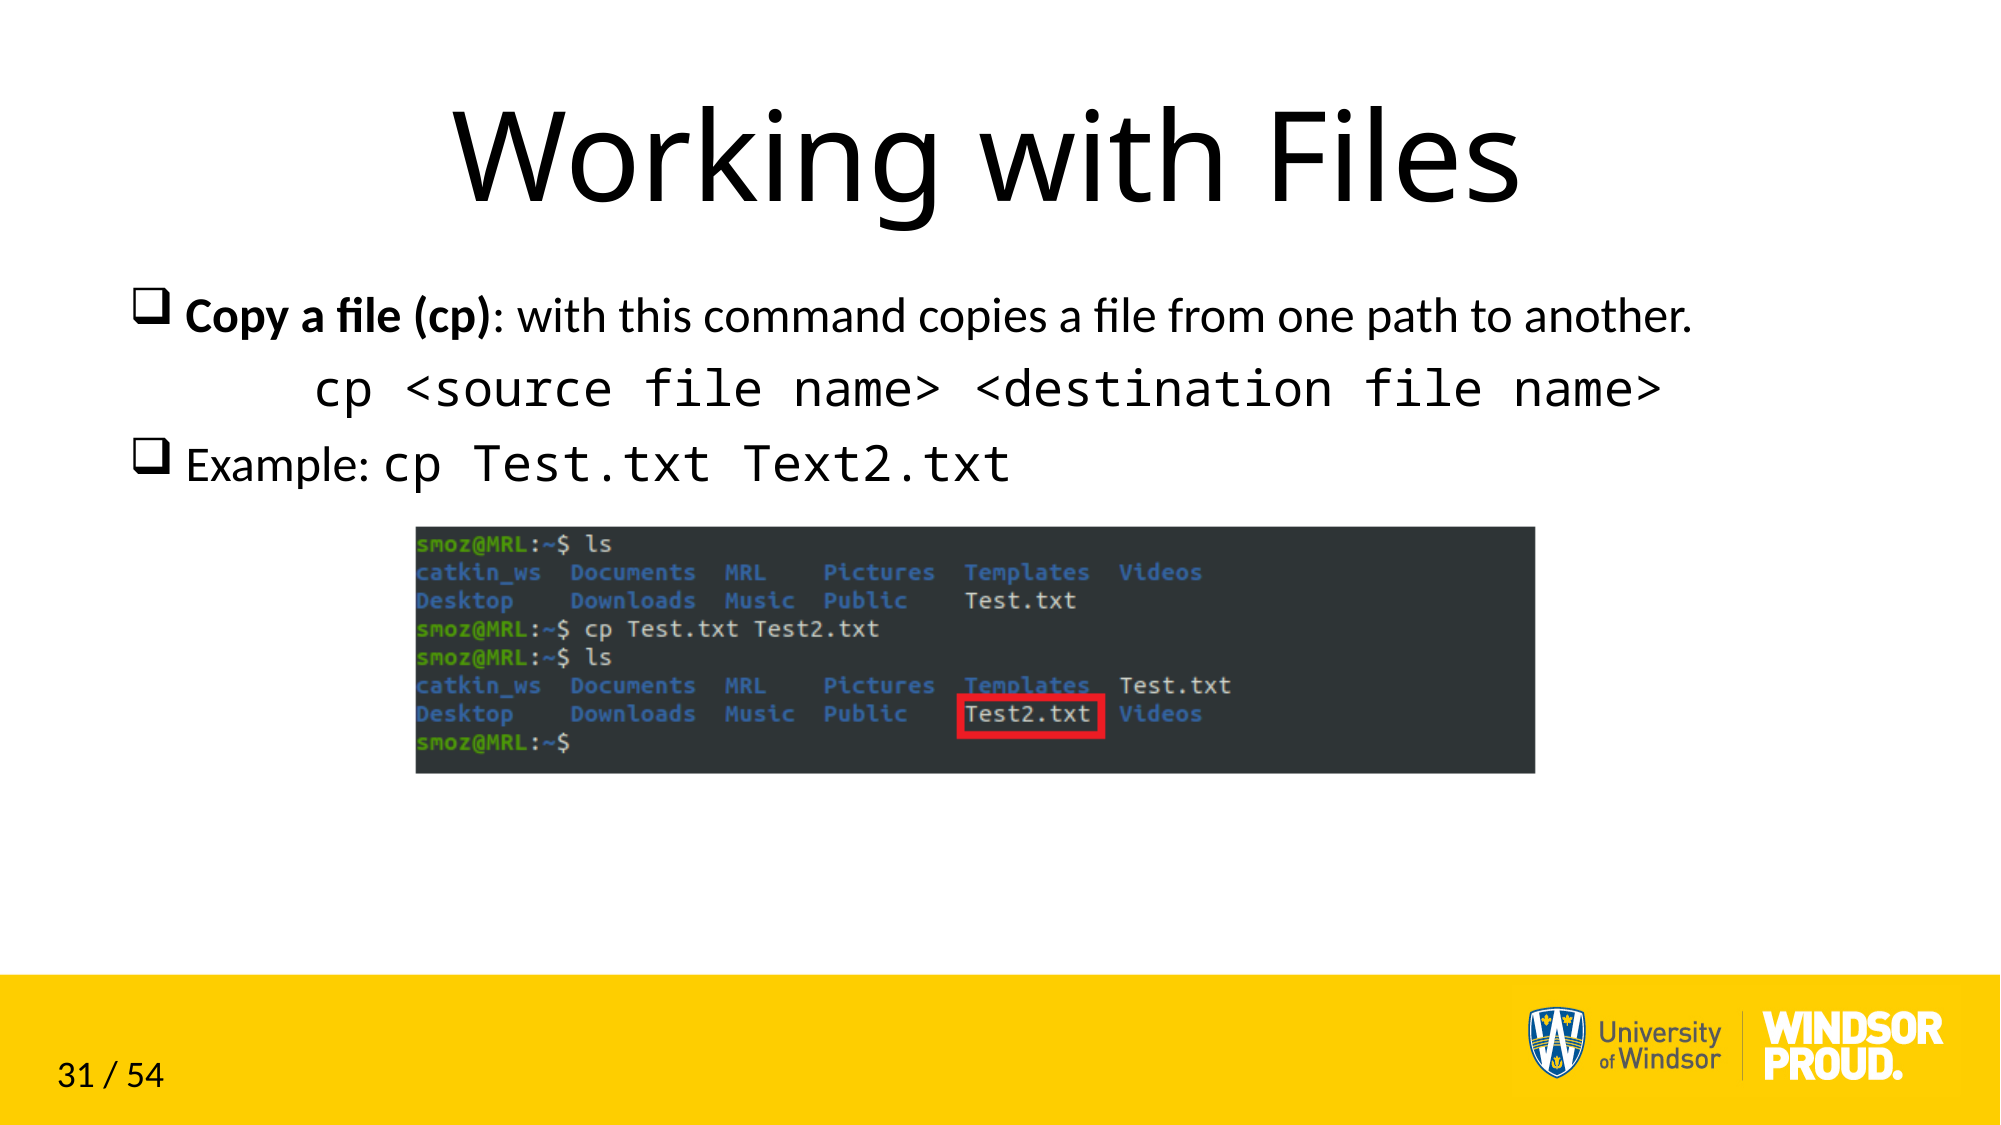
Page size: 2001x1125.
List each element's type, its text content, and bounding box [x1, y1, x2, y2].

picture [0, 0, 2000, 1125]
subtitle Copy a file (cp): with this command copies a file from one path to another. cp <source file name> <destination file name> Example: cp Test.txt Text2.txt [114, 281, 1893, 930]
slide_number 31 [42, 1042, 525, 1103]
title Working with Files [249, 48, 1726, 237]
